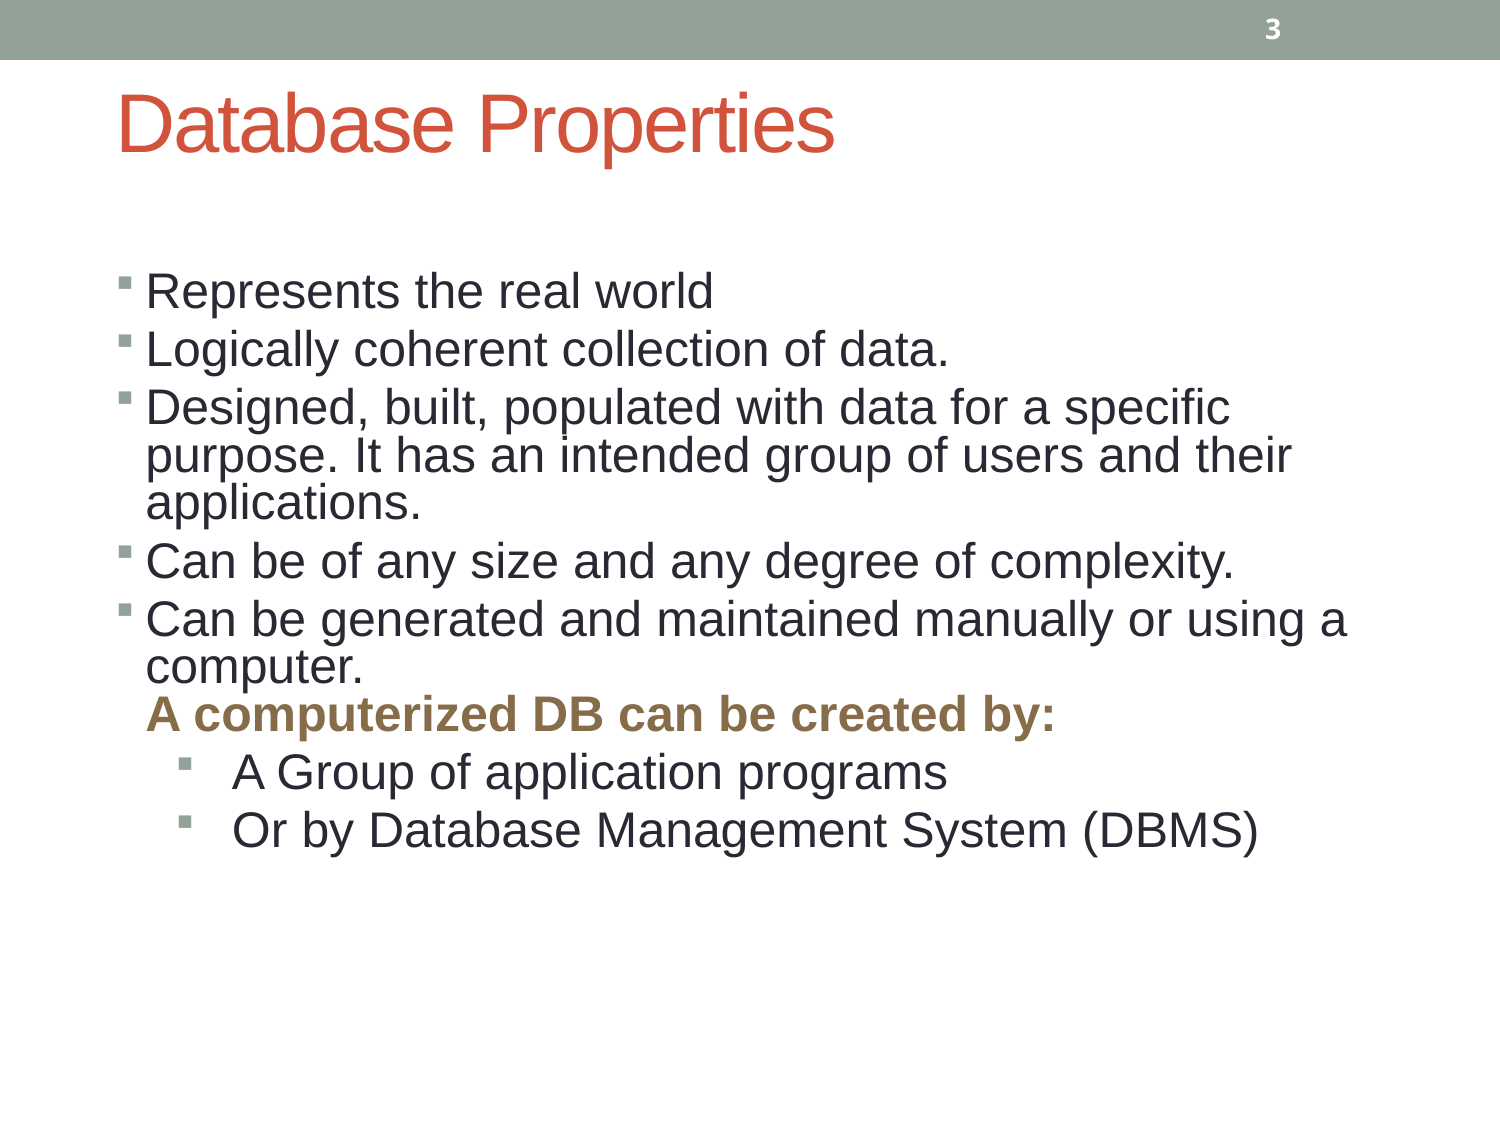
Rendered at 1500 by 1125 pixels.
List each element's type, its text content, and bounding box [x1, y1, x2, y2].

title Database Properties [100, 37, 1438, 200]
list Represents the real world Logically coherent collection of data. Designed, built, populated with data for a specific purpose. It has an intended group of users and their applications. Can be of any size and any degree of complexity. Can be generated and maintained manually or using a computer. A computerized DB can be created by: A Group of application programs Or by Database Management System (DBMS) [100, 262, 1438, 1000]
slide_number 3 [1250, 3, 1425, 57]
